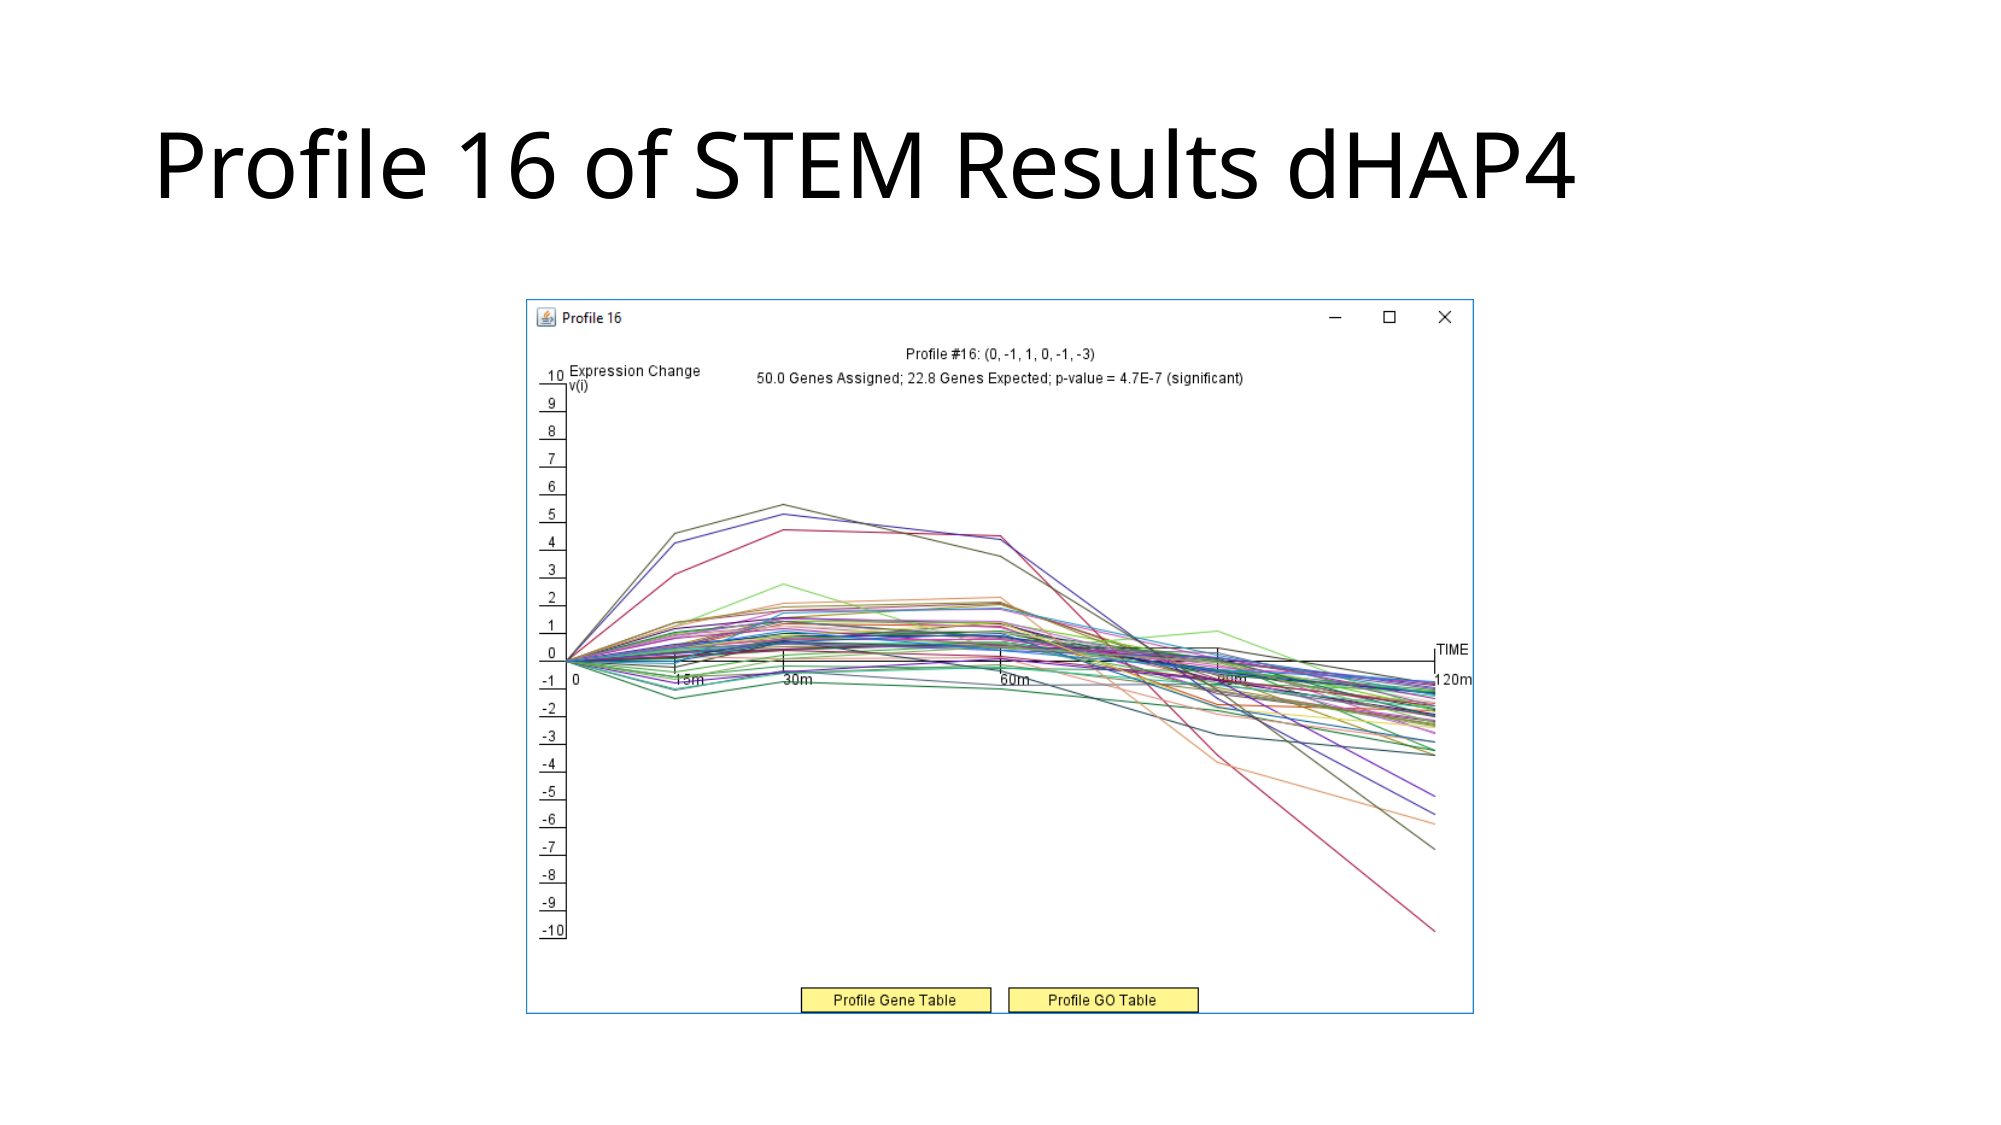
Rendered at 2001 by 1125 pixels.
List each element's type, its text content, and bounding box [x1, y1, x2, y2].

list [526, 299, 1474, 1014]
title Profile 16 of STEM Results dHAP4 [137, 59, 1863, 278]
